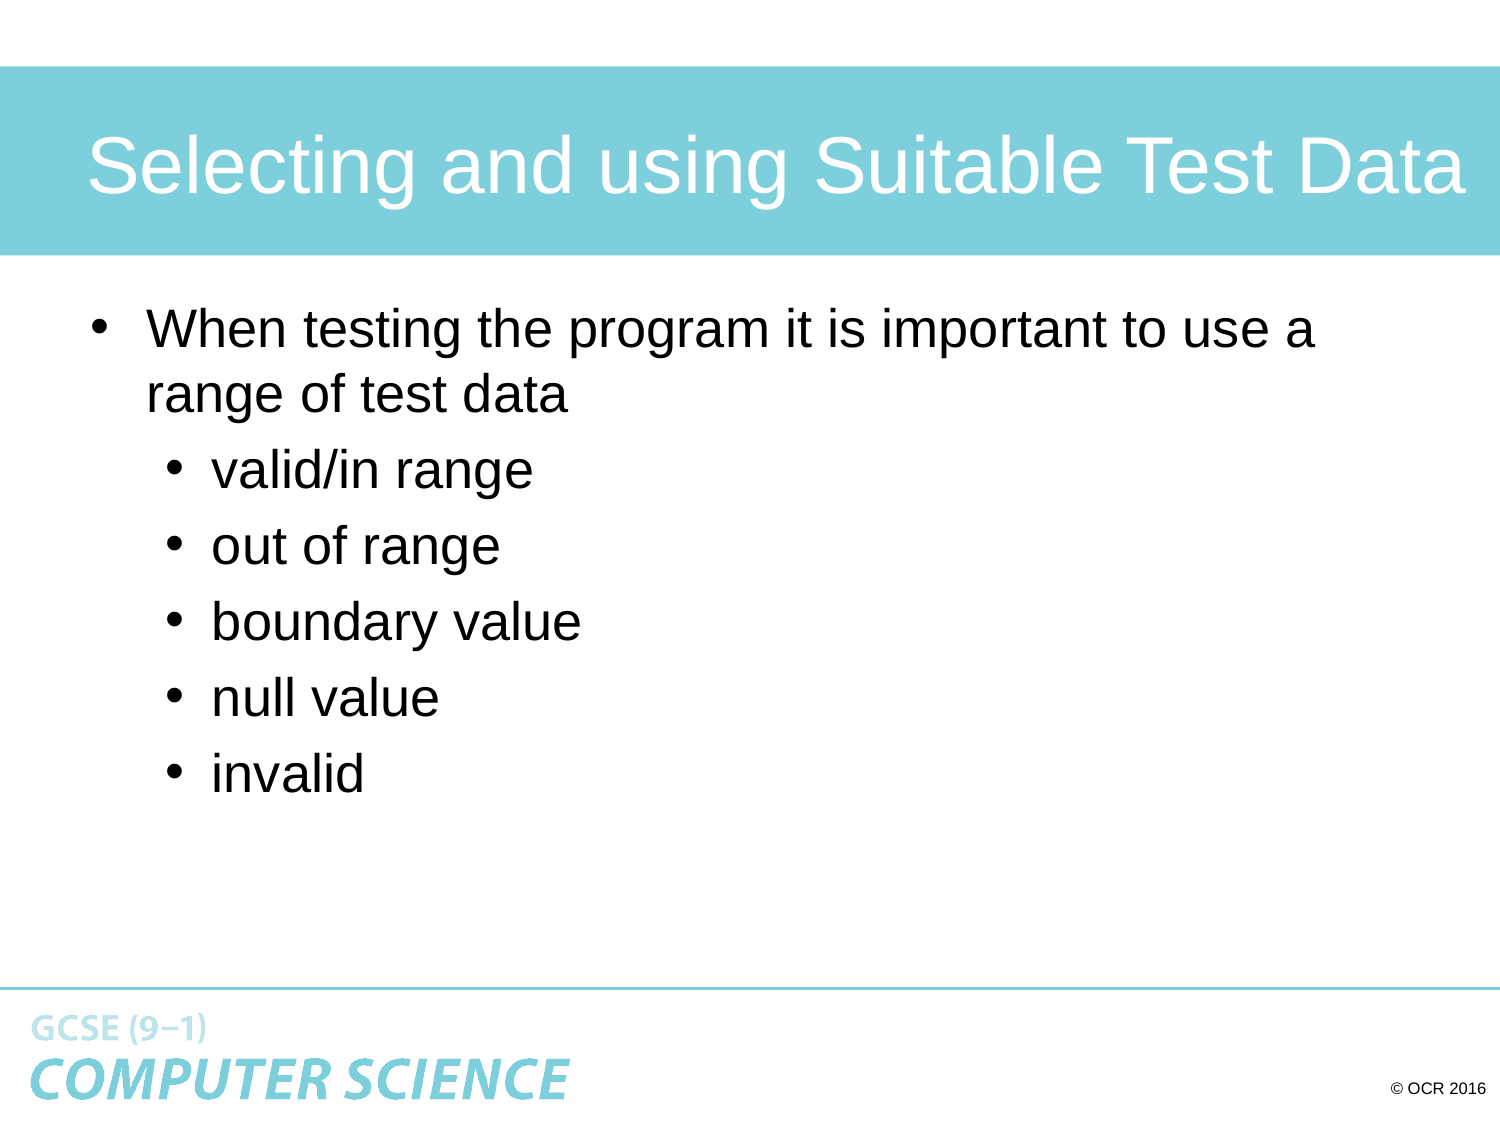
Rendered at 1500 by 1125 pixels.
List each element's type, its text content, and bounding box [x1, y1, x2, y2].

list When testing the program it is important to use a range of test data valid/in range out of range boundary value null value invalid [75, 286, 1425, 988]
title Selecting and using Suitable Test Data [0, 66, 1500, 256]
picture [0, 987, 1500, 1124]
